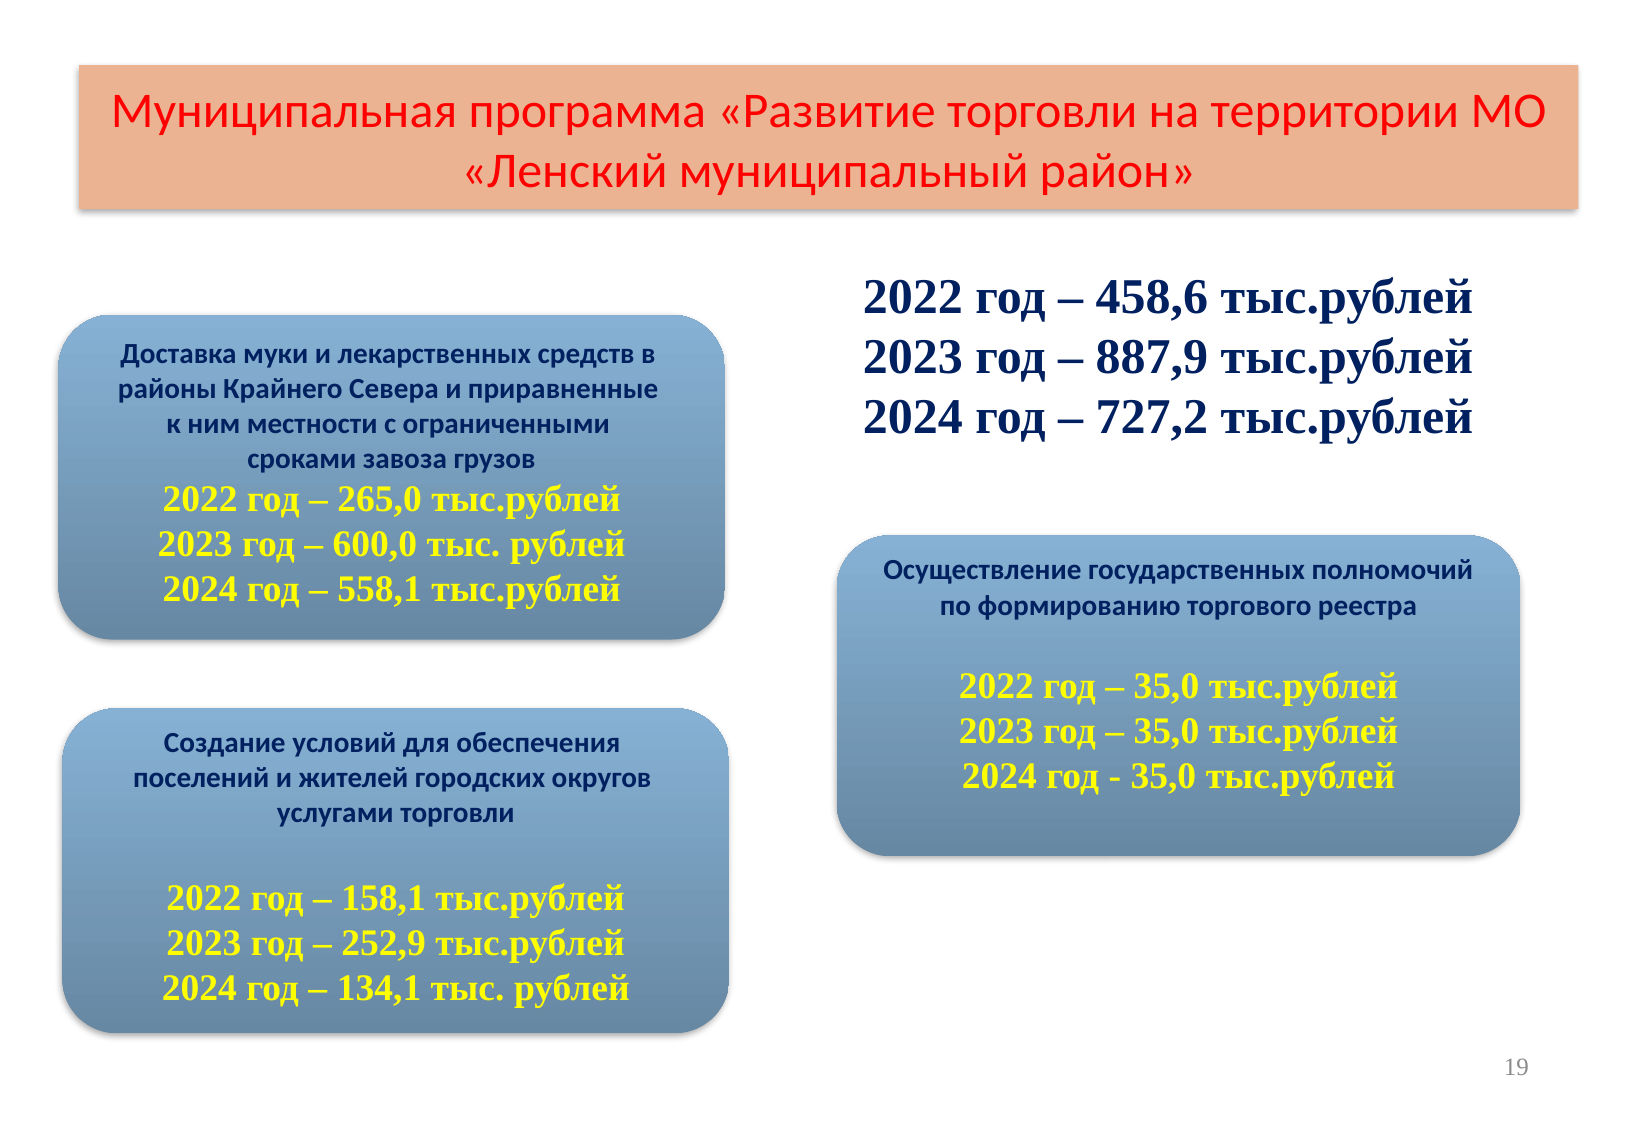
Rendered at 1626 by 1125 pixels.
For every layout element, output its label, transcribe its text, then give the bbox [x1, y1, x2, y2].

text_box Доставка муки и лекарственных средств в районы Крайнего Севера и приравненные к ним местности с ограниченными сроками завоза грузов 2022 год – 265,0 тыс.рублей 2023 год – 600,0 тыс. рублей 2024 год – 558,1 тыс.рублей [58, 314, 726, 640]
text_box Создание условий для обеспечения поселений и жителей городских округов услугами торговли 2022 год – 158,1 тыс.рублей 2023 год – 252,9 тыс.рублей 2024 год – 134,1 тыс. рублей [62, 708, 730, 1034]
title Муниципальная программа «Развитие торговли на территории МО «Ленский муниципальный район» [79, 65, 1579, 210]
text_box 2022 год – 458,6 тыс.рублей 2023 год – 887,9 тыс.рублей 2024 год – 727,2 тыс.рублей [848, 284, 1527, 482]
text_box Осуществление государственных полномочий по формированию торгового реестра 2022 год – 35,0 тыс.рублей 2023 год – 35,0 тыс.рублей 2024 год - 35,0 тыс.рублей [836, 535, 1521, 857]
text_box [1164, 1024, 1544, 1100]
